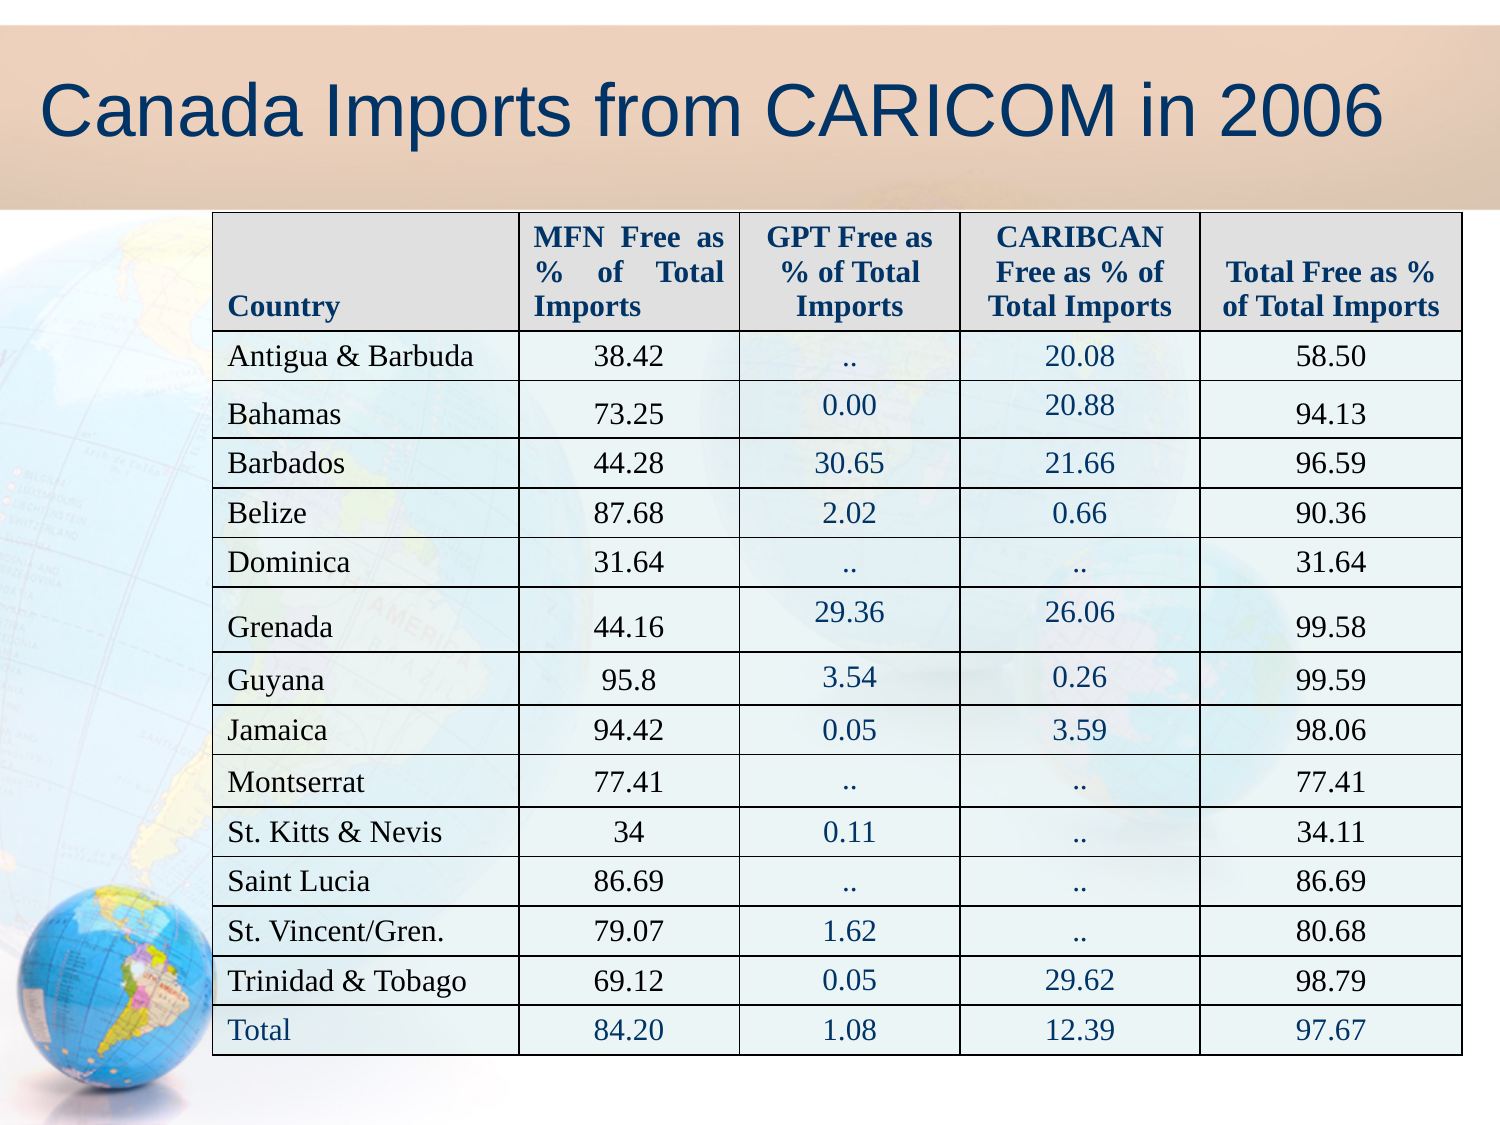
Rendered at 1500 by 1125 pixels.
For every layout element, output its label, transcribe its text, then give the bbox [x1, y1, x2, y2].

table_cell 95.8 [520, 653, 739, 704]
table_cell Jamaica [213, 706, 518, 754]
table_cell Grenada [213, 588, 518, 651]
table_cell 38.42 [520, 332, 739, 380]
table_cell 94.13 [1201, 381, 1461, 437]
table_cell Barbados [213, 439, 518, 487]
table_cell .. [961, 538, 1199, 586]
table_cell .. [740, 857, 959, 905]
table_cell 29.62 [961, 957, 1199, 1004]
table_cell 86.69 [520, 857, 739, 905]
table_cell Belize [213, 489, 518, 537]
table_cell 26.06 [961, 588, 1199, 651]
picture [0, 0, 1500, 1125]
table_cell 69.12 [520, 957, 739, 1004]
table_header GPT Free as % of Total Imports [740, 213, 959, 330]
table_cell 79.07 [520, 907, 739, 955]
table_cell Trinidad & Tobago [213, 957, 518, 1004]
table_cell 31.64 [520, 538, 739, 586]
table_cell 98.79 [1201, 957, 1461, 1004]
table_cell 1.08 [740, 1006, 959, 1054]
table_cell .. [740, 755, 959, 806]
table_cell Dominica [213, 538, 518, 586]
table_cell 0.66 [961, 489, 1199, 537]
table_cell 20.88 [961, 381, 1199, 437]
table_cell 90.36 [1201, 489, 1461, 537]
table_cell 58.50 [1201, 332, 1461, 380]
table_cell .. [961, 808, 1199, 856]
table_cell 0.05 [740, 957, 959, 1004]
table_cell 0.00 [740, 381, 959, 437]
title Canada Imports from CARICOM in 2006 [24, 37, 1476, 176]
table_cell .. [961, 755, 1199, 806]
table_cell 77.41 [1201, 755, 1461, 806]
table_cell 77.41 [520, 755, 739, 806]
table_cell .. [740, 332, 959, 380]
table_cell 34.11 [1201, 808, 1461, 856]
table_cell Montserrat [213, 755, 518, 806]
table_cell 2.02 [740, 489, 959, 537]
table_cell 94.42 [520, 706, 739, 754]
table_cell 80.68 [1201, 907, 1461, 955]
table_cell 87.68 [520, 489, 739, 537]
table_cell 21.66 [961, 439, 1199, 487]
table_cell Guyana [213, 653, 518, 704]
table_cell 99.58 [1201, 588, 1461, 651]
table_cell 0.05 [740, 706, 959, 754]
table_cell 29.36 [740, 588, 959, 651]
table_cell 3.59 [961, 706, 1199, 754]
table_header Country [213, 213, 518, 330]
table_cell 44.16 [520, 588, 739, 651]
table_cell .. [961, 857, 1199, 905]
table_header MFN Free as % of Total Imports [520, 213, 739, 330]
table_cell Saint Lucia [213, 857, 518, 905]
table_cell 34 [520, 808, 739, 856]
table_cell St. Vincent/Gren. [213, 907, 518, 955]
table_cell 1.62 [740, 907, 959, 955]
table_header Total Free as % of Total Imports [1201, 213, 1461, 330]
table_cell Bahamas [213, 381, 518, 437]
table_cell 98.06 [1201, 706, 1461, 754]
table_cell 86.69 [1201, 857, 1461, 905]
table_cell .. [740, 538, 959, 586]
table_cell St. Kitts & Nevis [213, 808, 518, 856]
table_cell 84.20 [520, 1006, 739, 1054]
table_cell 30.65 [740, 439, 959, 487]
table_cell Antigua & Barbuda [213, 332, 518, 380]
table_cell 20.08 [961, 332, 1199, 380]
table_cell 0.26 [961, 653, 1199, 704]
table_cell 96.59 [1201, 439, 1461, 487]
table_cell 44.28 [520, 439, 739, 487]
table_cell 99.59 [1201, 653, 1461, 704]
table_cell Total [213, 1006, 518, 1054]
table_cell 12.39 [961, 1006, 1199, 1054]
table_cell 0.11 [740, 808, 959, 856]
table_cell .. [961, 907, 1199, 955]
table_cell 31.64 [1201, 538, 1461, 586]
table_header CARIBCAN Free as % of Total Imports [961, 213, 1199, 330]
table_cell 97.67 [1201, 1006, 1461, 1054]
table_cell 3.54 [740, 653, 959, 704]
table_cell 73.25 [520, 381, 739, 437]
